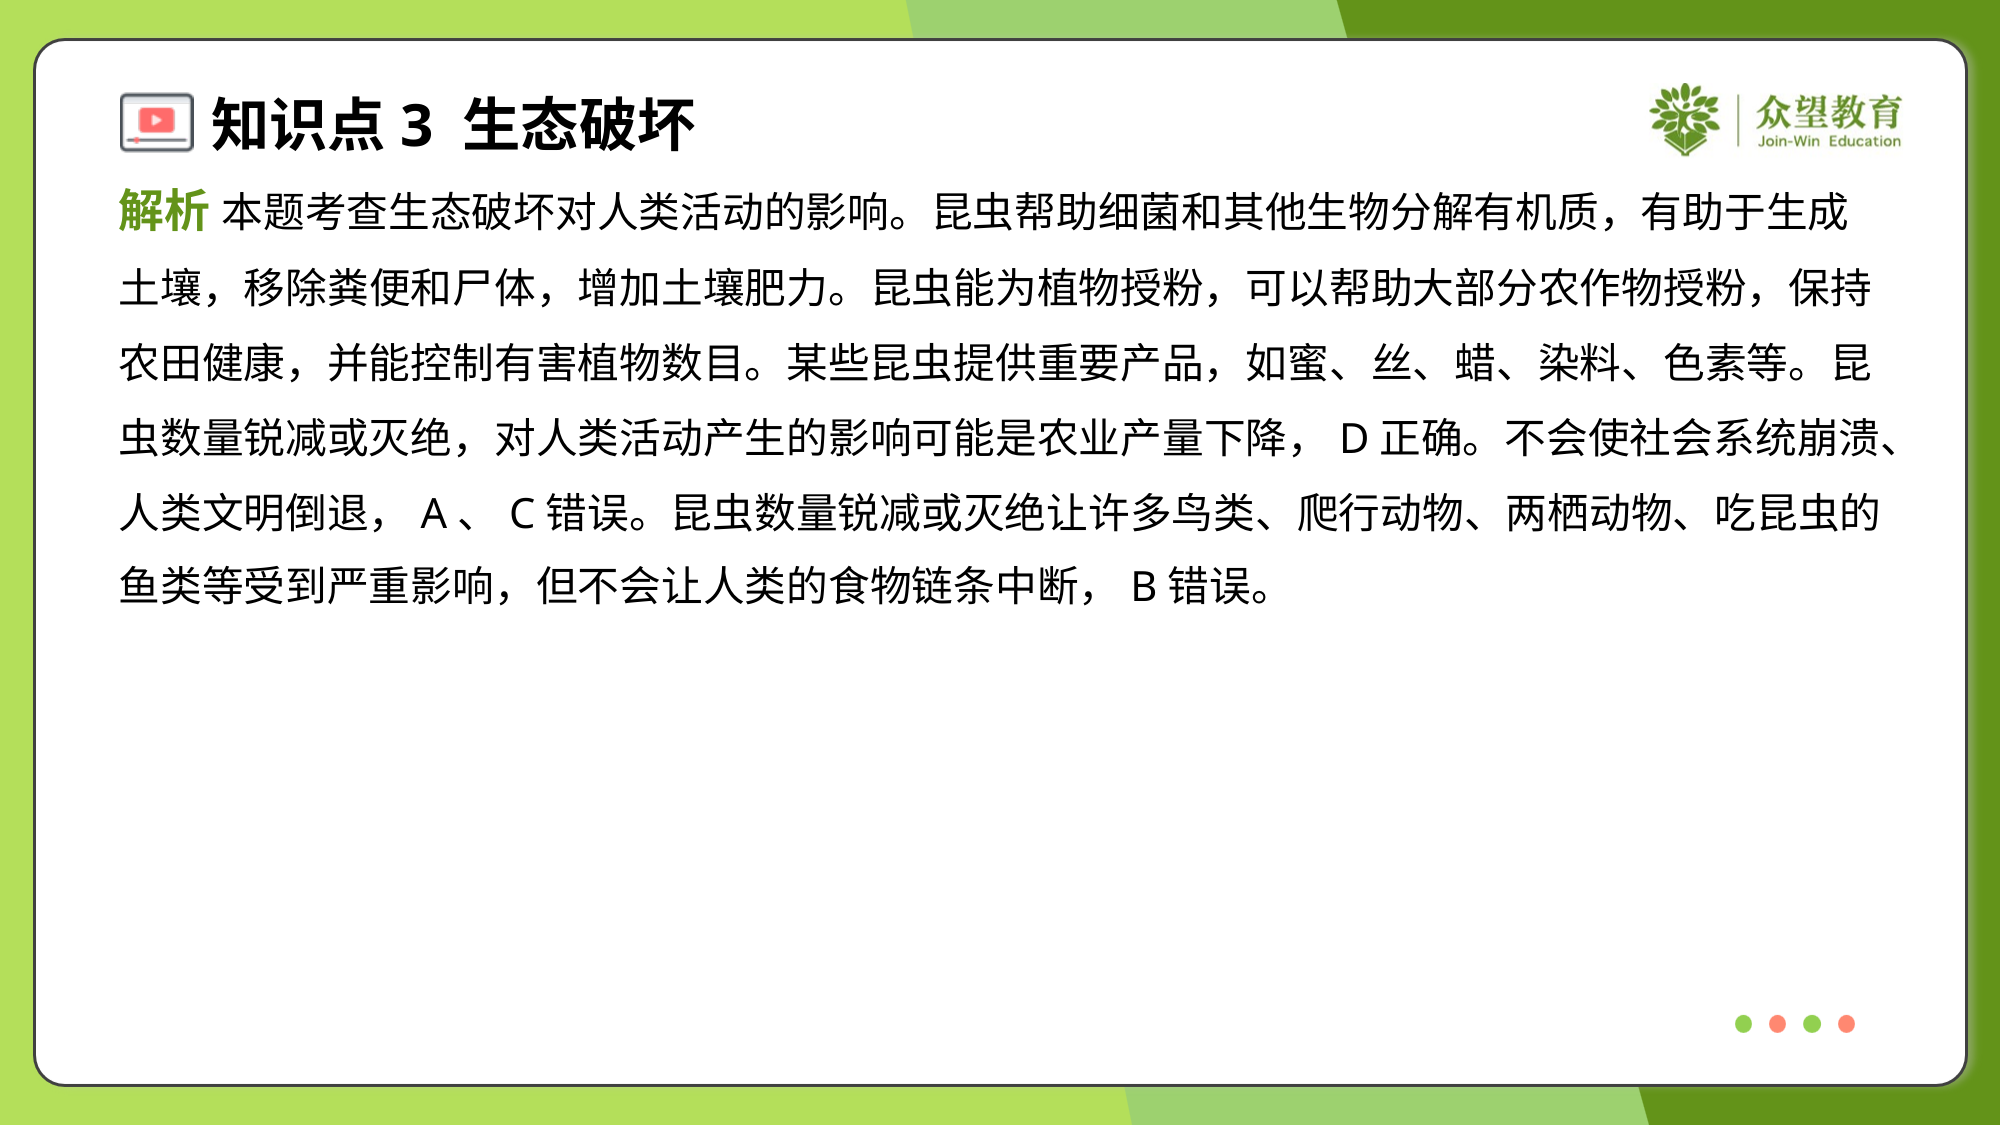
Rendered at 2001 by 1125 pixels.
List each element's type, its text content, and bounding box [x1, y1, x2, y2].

picture [0, 0, 2000, 1125]
text_box 解析 本题考查生态破坏对人类活动的影响。昆虫帮助细菌和其他生物分解有机质，有助于生成 土壤，移除粪便和尸体，增加土壤肥力。昆虫能为植物授粉，可以帮助大部分农作物授粉，保持 农田健康，并能控制有害植物数目。某些昆虫提供重要产品，如蜜、丝、蜡、染料、色素等。昆 虫数量锐减或灭绝，对人类活动产生的影响可能是农业产量下降，D正确。不会使社会系统崩溃、 人类文明倒退，A、C错误。昆虫数量锐减或灭绝让许多鸟类、爬行动物、两栖动物、吃昆虫的 鱼类等受到严重影响，但不会让人类的食物链条中断，B错误。 [118, 159, 1883, 602]
